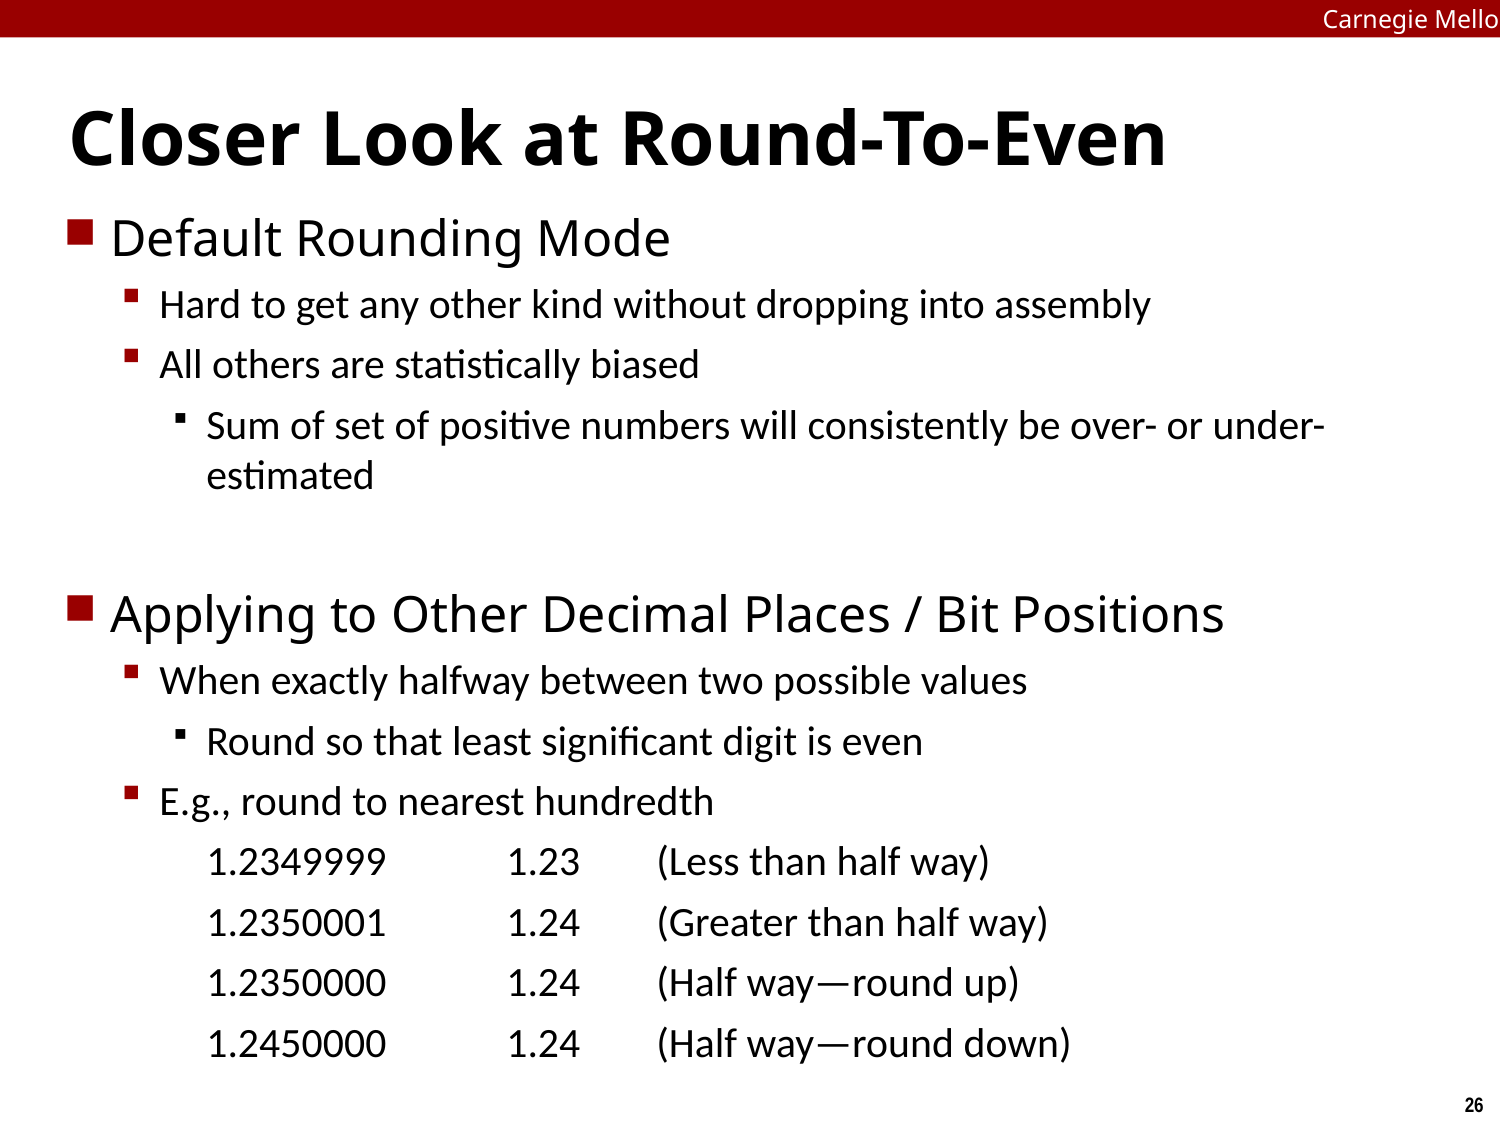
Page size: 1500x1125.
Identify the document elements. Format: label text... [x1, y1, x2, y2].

text_box [0, 0, 1500, 38]
title Closer Look at Round-To-Even [62, 41, 1438, 199]
list Default Rounding Mode Hard to get any other kind without dropping into assembly All others are statistically biased Sum of set of positive numbers will consistently be over- or under- estimated Applying to Other Decimal Places / Bit Positions When exactly halfway between two possible values Round so that least significant digit is even E.g., round to nearest hundredth 1.2349999 1.23 (Less than half way) 1.2350001 1.24 (Greater than half way) 1.2350000 1.24 (Half way—round up) 1.2450000 1.24 (Half way—round down) [62, 199, 1438, 1092]
text_box Carnegie Mellon [1322, 3, 1500, 33]
